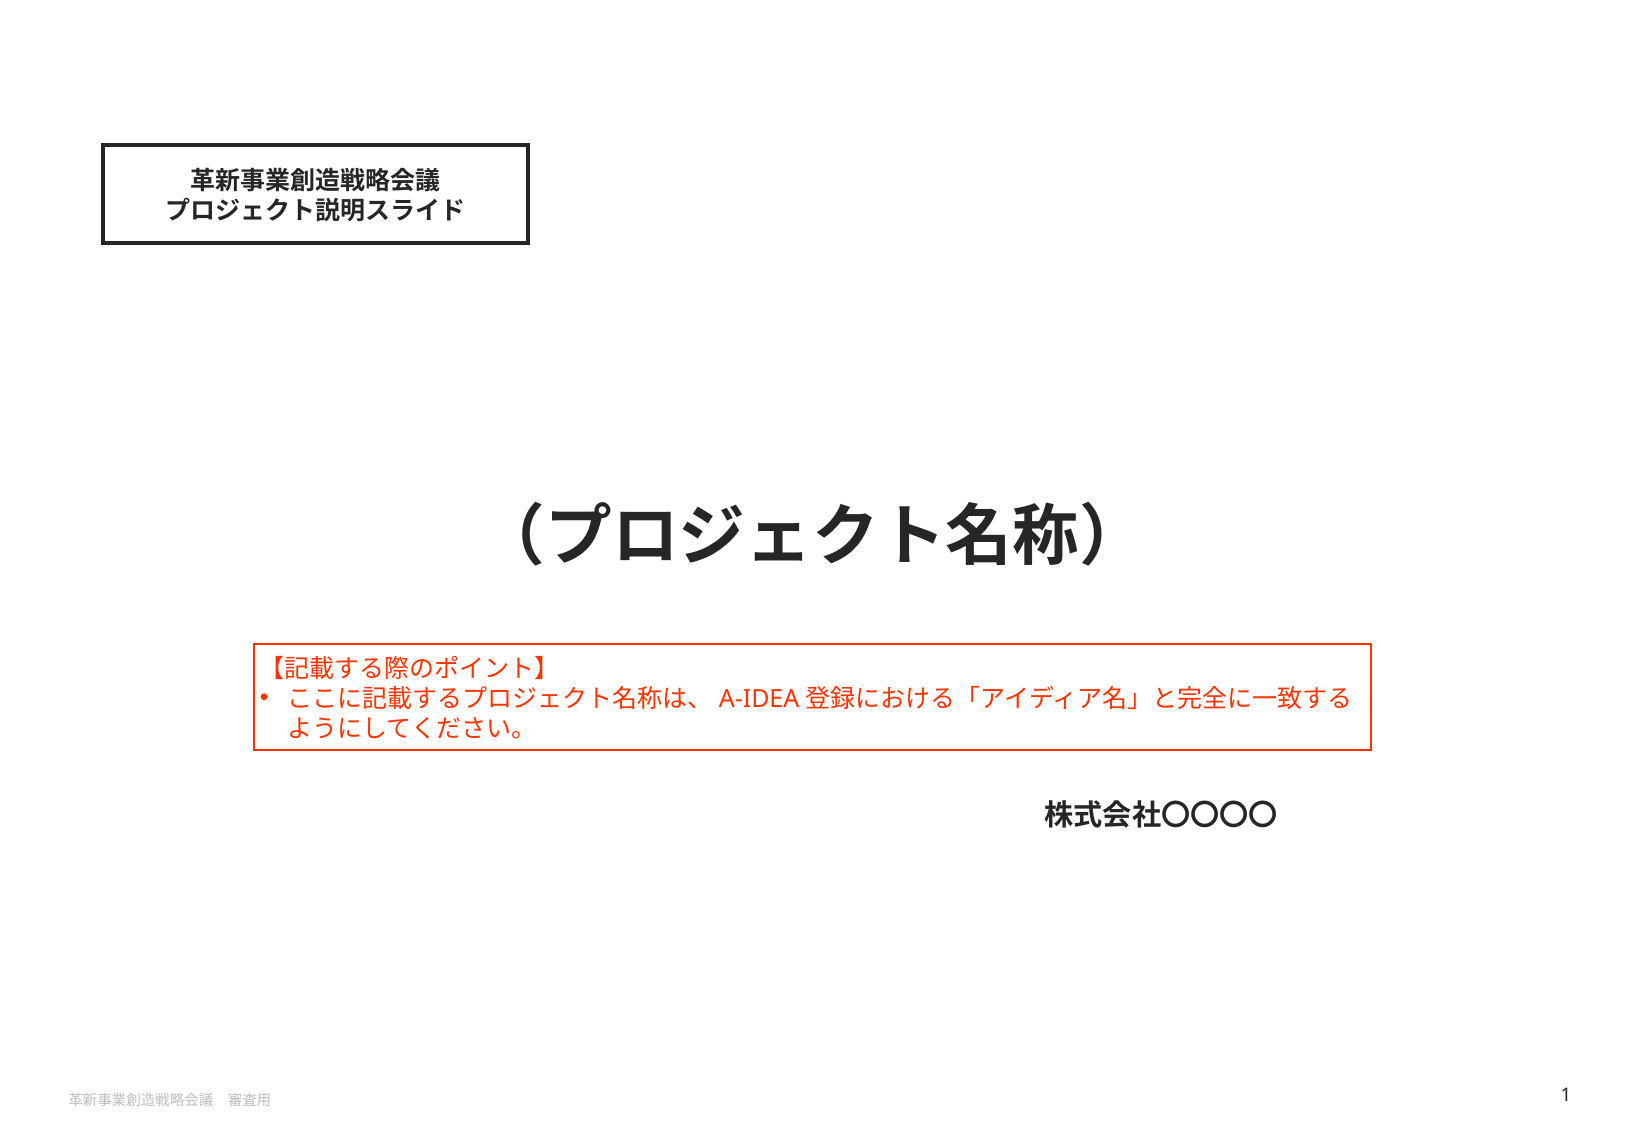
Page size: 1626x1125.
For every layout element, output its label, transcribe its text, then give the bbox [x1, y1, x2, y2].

footer 革新事業創造戦略会議 審査用 [68, 1080, 736, 1109]
text_box 株式会社〇〇〇〇 [1044, 763, 1421, 865]
text_box （プロジェクト名称） [68, 482, 1557, 584]
text_box 【記載する際のポイント】 ここに記載するプロジェクト名称は、A-IDEA登録における「アイディア名」と完全に一致するようにしてください。 [253, 644, 1372, 751]
text_box 革新事業創造戦略会議 プロジェクト説明スライド [102, 144, 529, 244]
